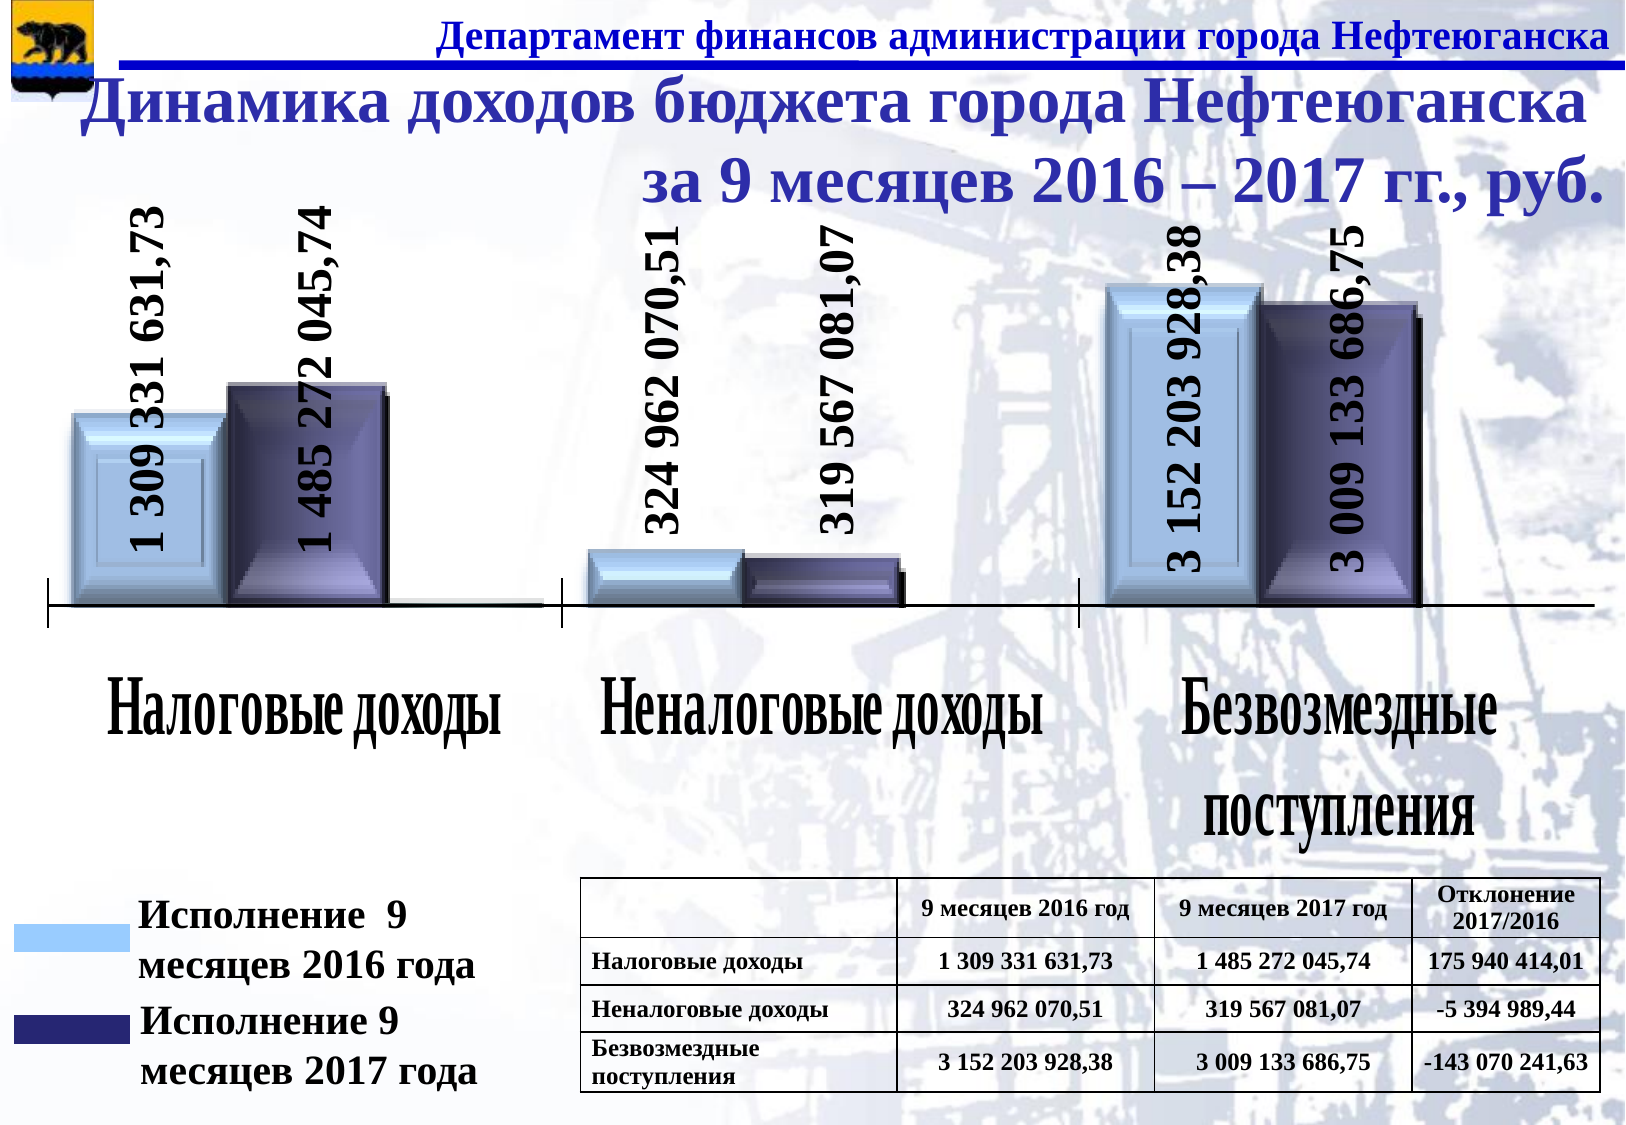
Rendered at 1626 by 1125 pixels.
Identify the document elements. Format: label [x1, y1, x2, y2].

text_box [34, 244, 1608, 953]
picture [0, 0, 1625, 1125]
